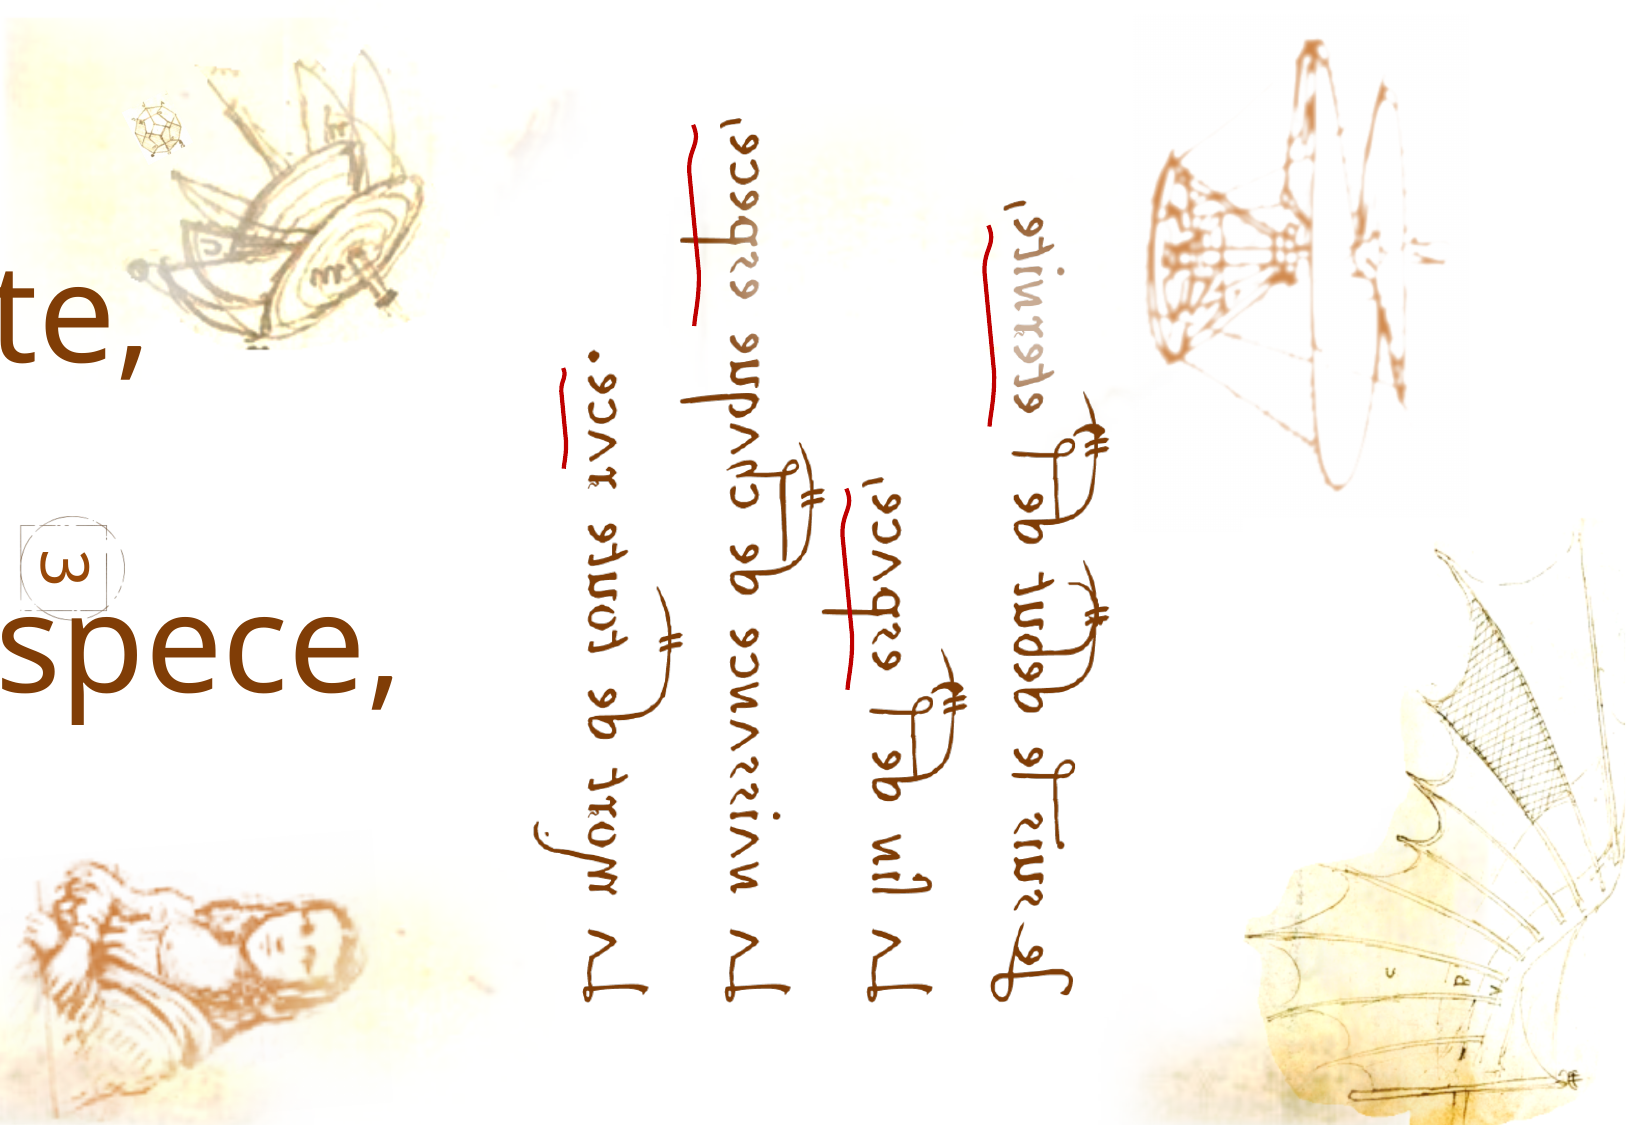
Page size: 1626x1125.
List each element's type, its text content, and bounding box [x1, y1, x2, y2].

text_box Je suis le debut de l’eternite, La fin de l’espace, La naissance de chaque espece, La mort de toute race. [0, 217, 198, 892]
picture [0, 0, 1626, 1125]
picture [19, 515, 125, 622]
